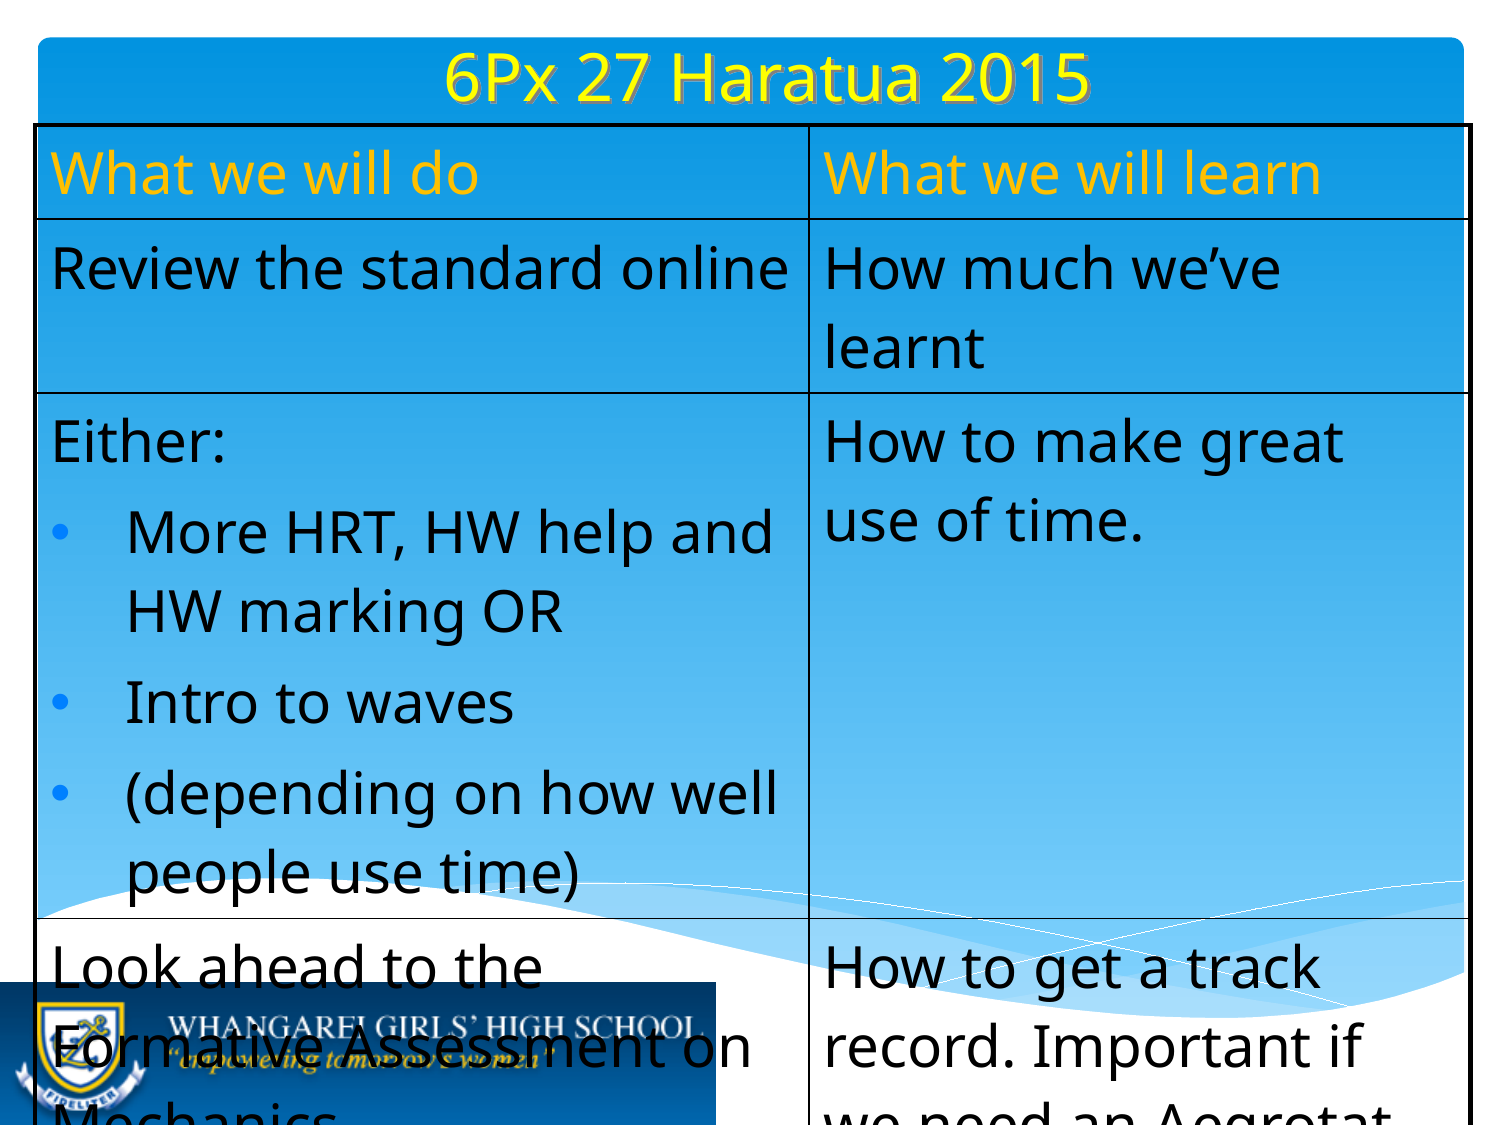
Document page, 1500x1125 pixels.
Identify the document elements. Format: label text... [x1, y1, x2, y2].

table_cell Look ahead to the Formative Assessment on Mechanics [37, 919, 808, 1125]
table_cell Either: More HRT, HW help and HW marking OR Intro to waves (depending on how well people use time) [37, 394, 808, 918]
table_header What we will learn [810, 127, 1468, 218]
text_box 6Px 27 Haratua 2015 [162, 24, 1375, 123]
table_cell Review the standard online [37, 220, 808, 392]
table_cell How much we’ve learnt [810, 220, 1468, 392]
table_cell How to make great use of time. [810, 394, 1468, 918]
table_header What we will do [37, 127, 808, 218]
picture [0, 982, 716, 1125]
table_cell How to get a track record. Important if we need an Aegrotat mark [810, 919, 1468, 1125]
